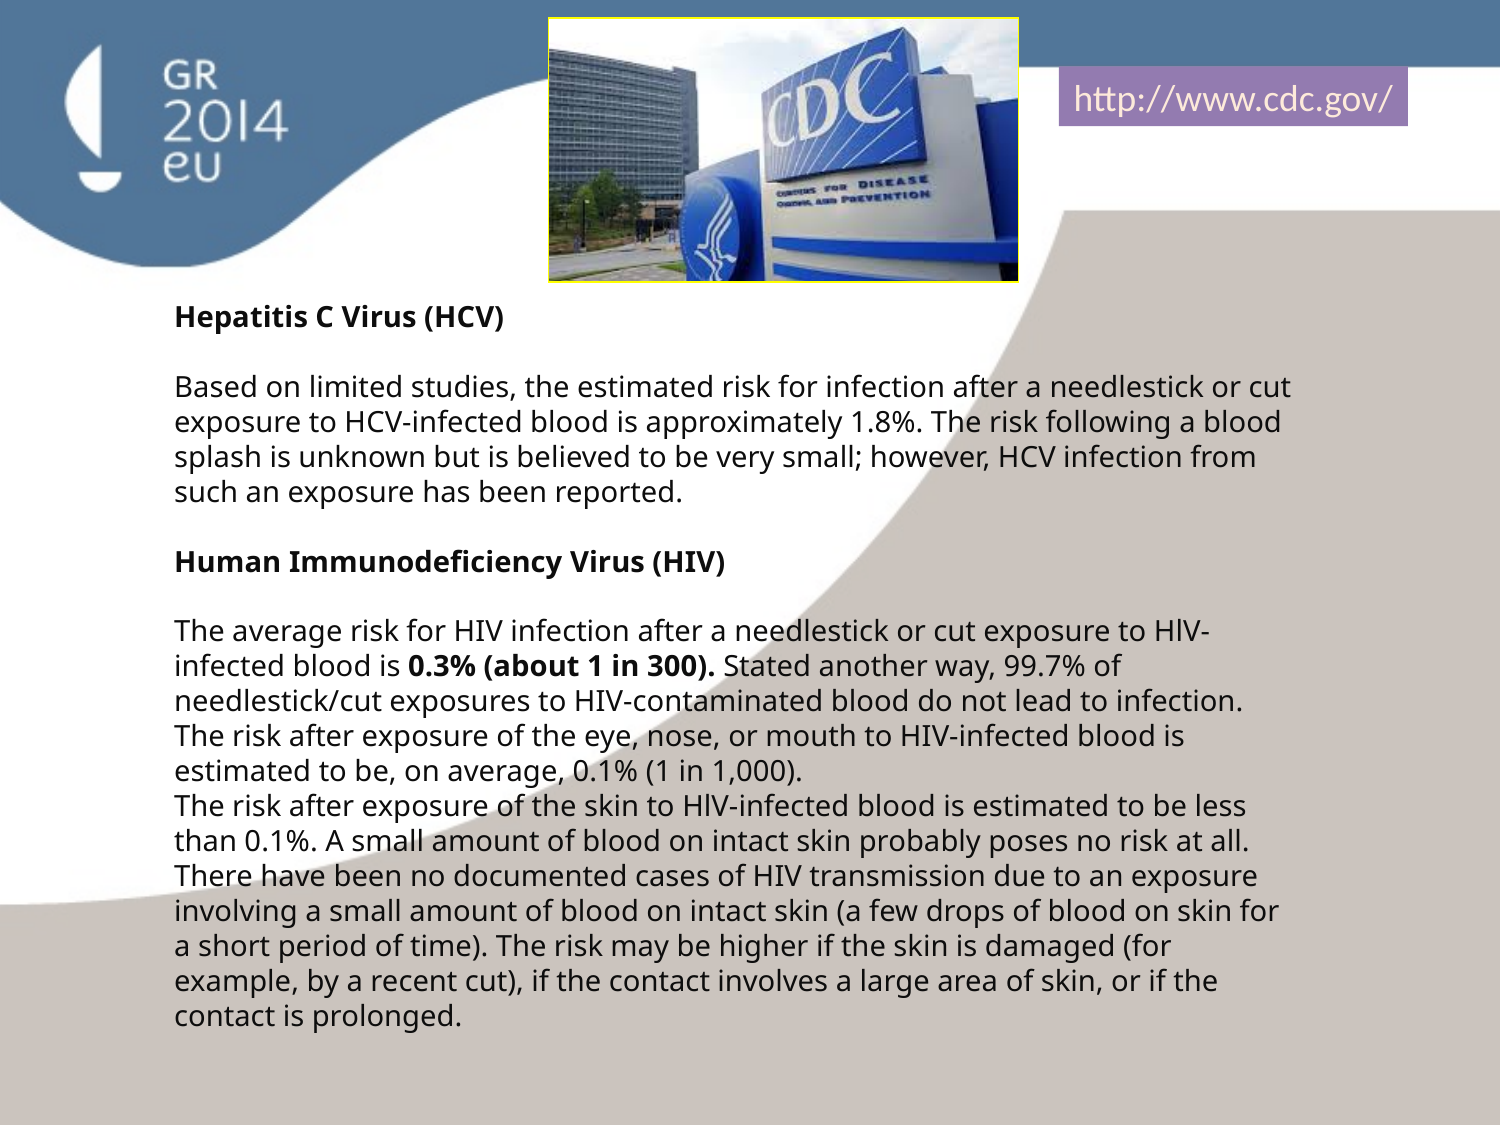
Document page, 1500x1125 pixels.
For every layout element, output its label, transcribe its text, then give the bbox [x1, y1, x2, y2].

picture [548, 18, 1019, 282]
text_box http://www.cdc.gov/ [1058, 66, 1408, 127]
text_box Hepatitis C Virus (HCV) Based on limited studies, the estimated risk for infection after a needlestick or cut exposure to HCV-infected blood is approximately 1.8%. The risk following a blood splash is unknown but is believed to be very small; however, HCV infection from such an exposure has been reported. Human Immunodeficiency Virus (HIV) The average risk for HIV infection after a needlestick or cut exposure to HlV-infected blood is 0.3% (about 1 in 300). Stated another way, 99.7% of needlestick/cut exposures to HIV-contaminated blood do not lead to infection. The risk after exposure of the eye, nose, or mouth to HIV-infected blood is estimated to be, on average, 0.1% (1 in 1,000). The risk after exposure of the skin to HlV-infected blood is estimated to be less than 0.1%. A small amount of blood on intact skin probably poses no risk at all. There have been no documented cases of HIV transmission due to an exposure involving a small amount of blood on intact skin (a few drops of blood on skin for a short period of time). The risk may be higher if the skin is damaged (for example, by a recent cut), if the contact involves a large area of skin, or if the contact is prolonged. [159, 290, 1317, 1040]
